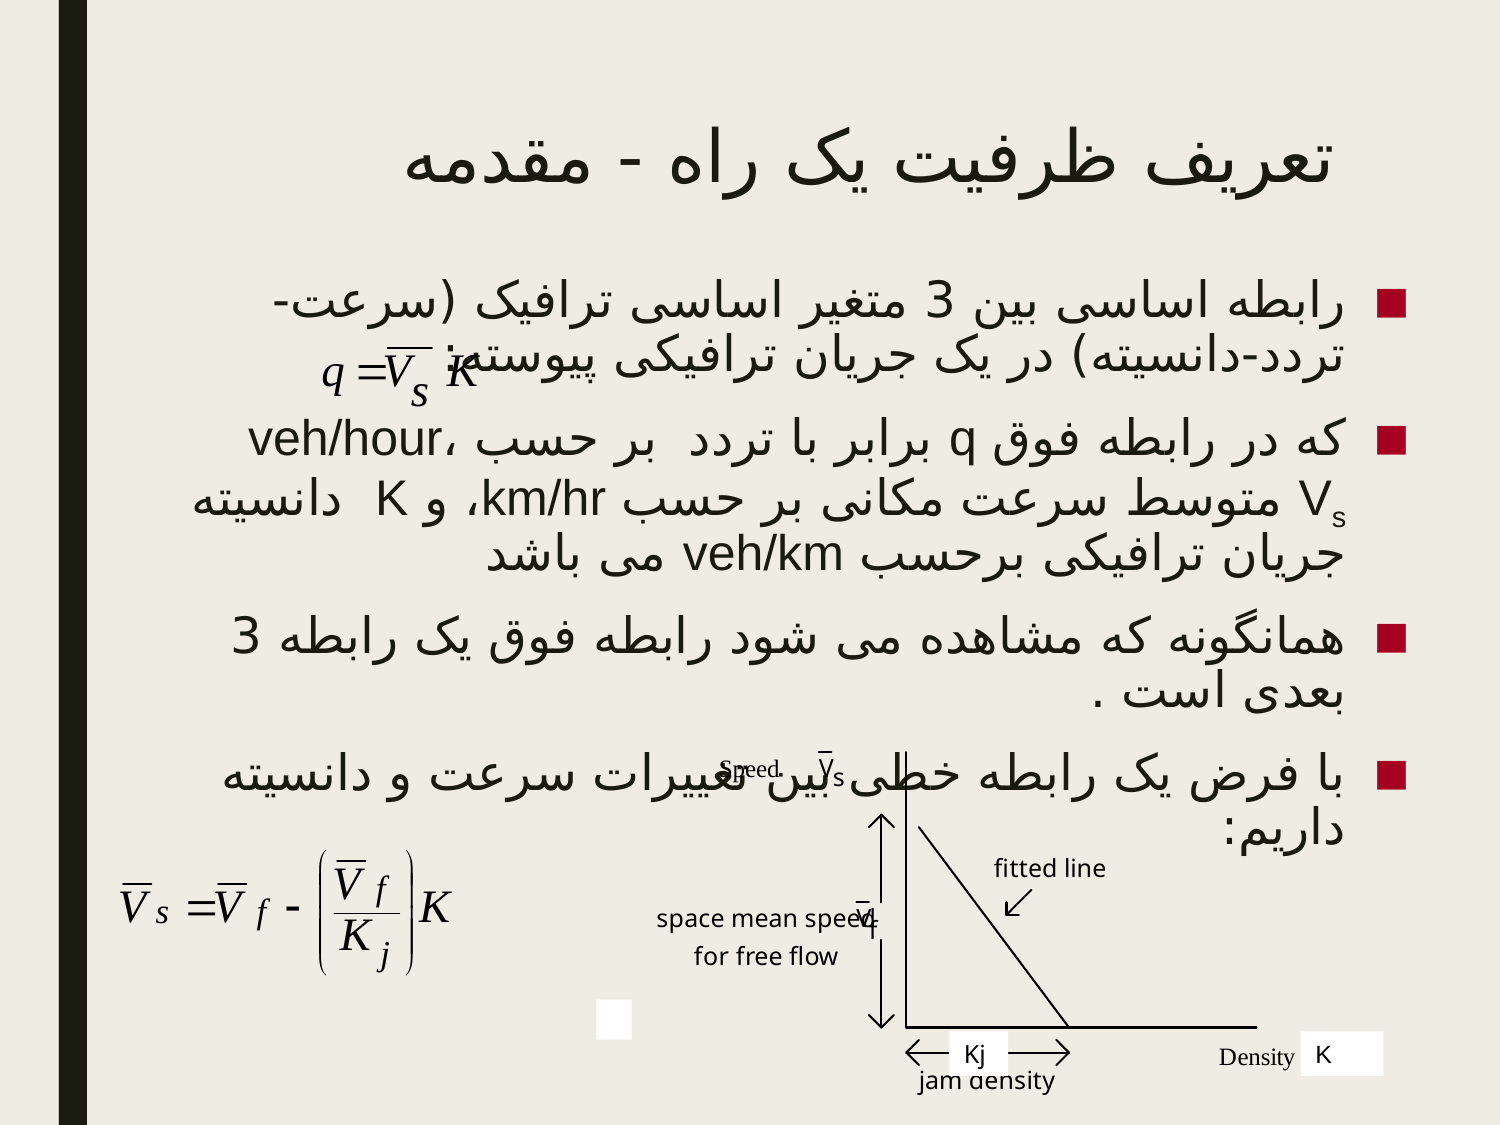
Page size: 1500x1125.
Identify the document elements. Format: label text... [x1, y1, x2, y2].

title تعریف ظرفیت یک راه - مقدمه [168, 112, 1351, 357]
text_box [316, 339, 490, 419]
list رابطه اساسی بین 3 متغیر اساسی ترافیک (سرعت-تردد-دانسیته) در یک جریان ترافیکی پیوسته: که در رابطه فوق q برابر با تردد بر حسب veh/hour، Vs متوسط سرعت مکانی بر حسب km/hr، و K دانسیته جریان ترافیکی برحسب veh/km می باشد همانگونه که مشاهده می شود رابطه فوق یک رابطه 3 بعدی است . با فرض یک رابطه خطی بین تغییرات سرعت و دانسیته داریم: [171, 267, 1425, 1071]
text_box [117, 843, 460, 984]
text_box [596, 749, 1384, 1099]
